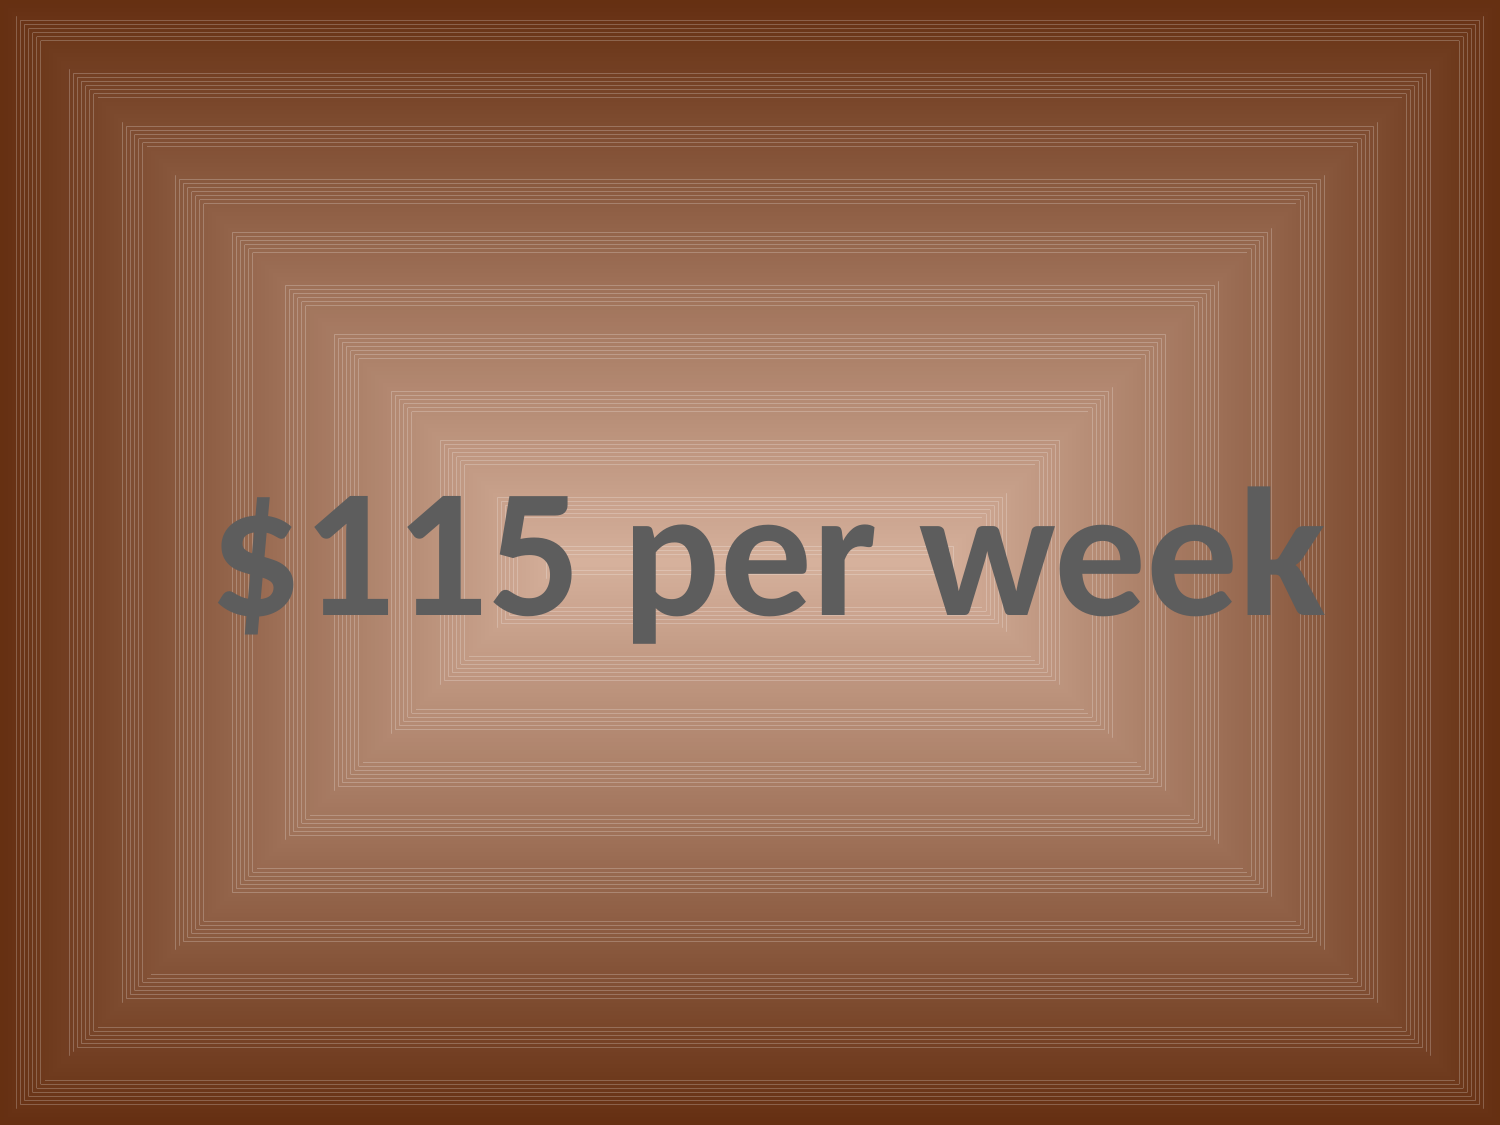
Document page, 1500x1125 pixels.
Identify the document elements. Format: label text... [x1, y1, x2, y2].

text_box $115 per week [150, 424, 1388, 660]
